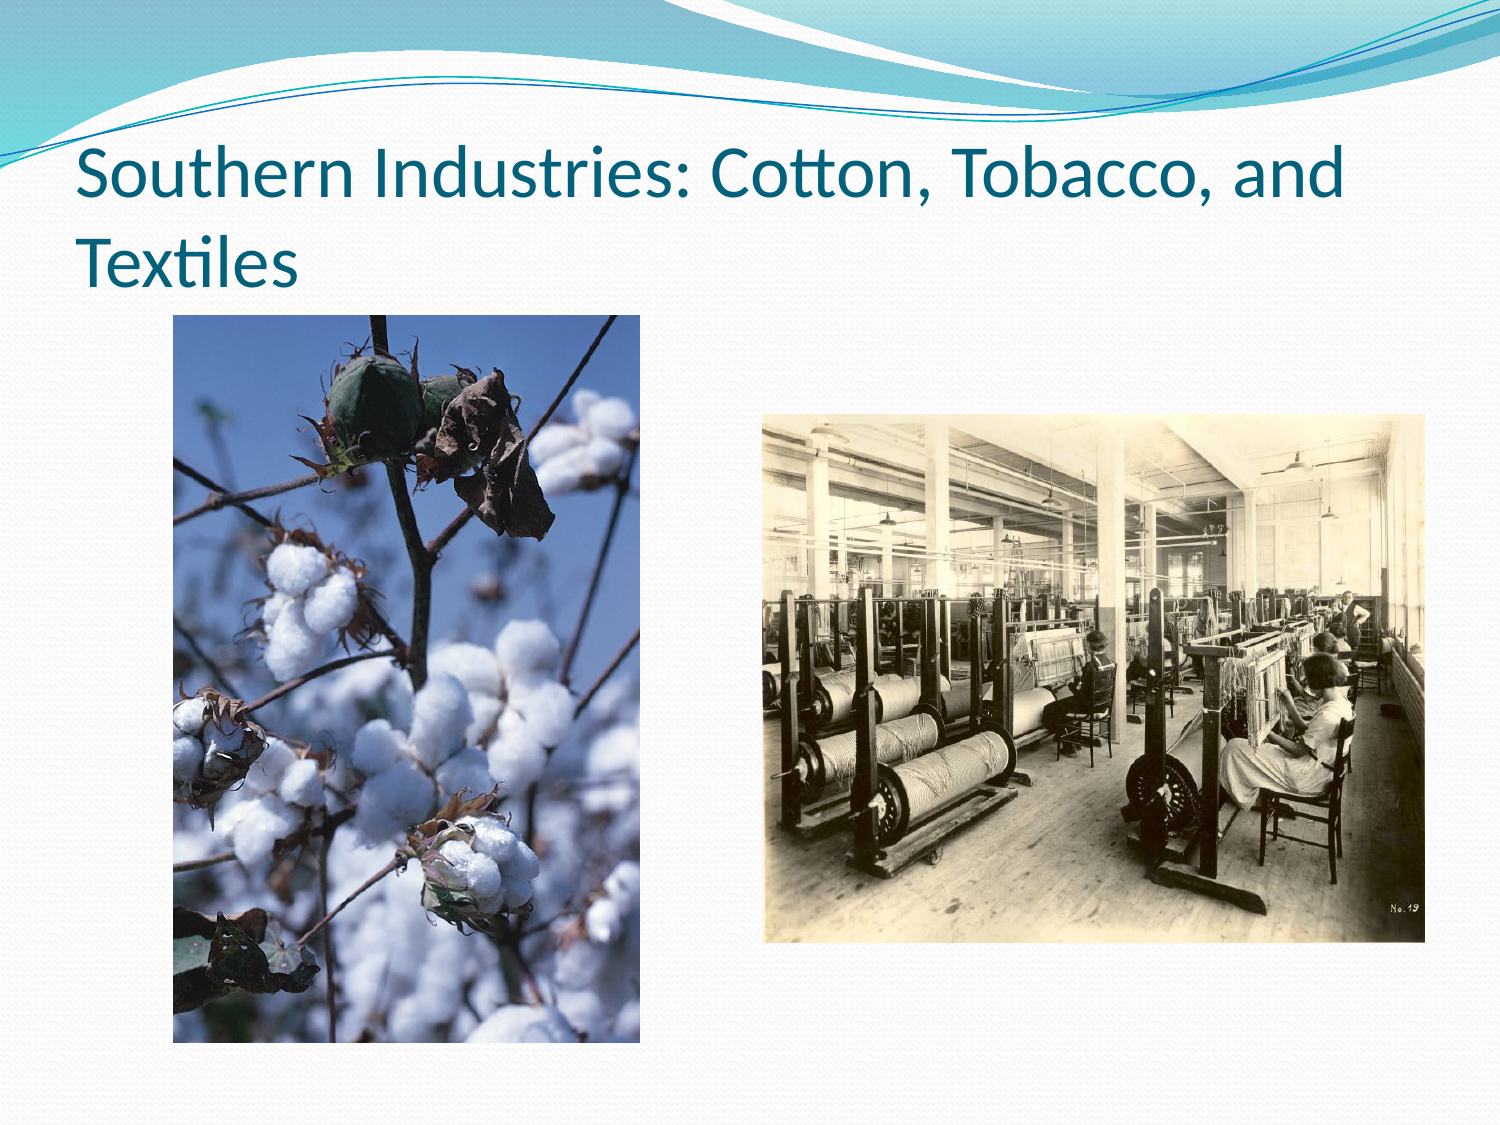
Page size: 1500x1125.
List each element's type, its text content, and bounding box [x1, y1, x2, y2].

title Southern Industries: Cotton, Tobacco, and Textiles [75, 115, 1425, 303]
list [762, 414, 1426, 944]
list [172, 314, 640, 1043]
